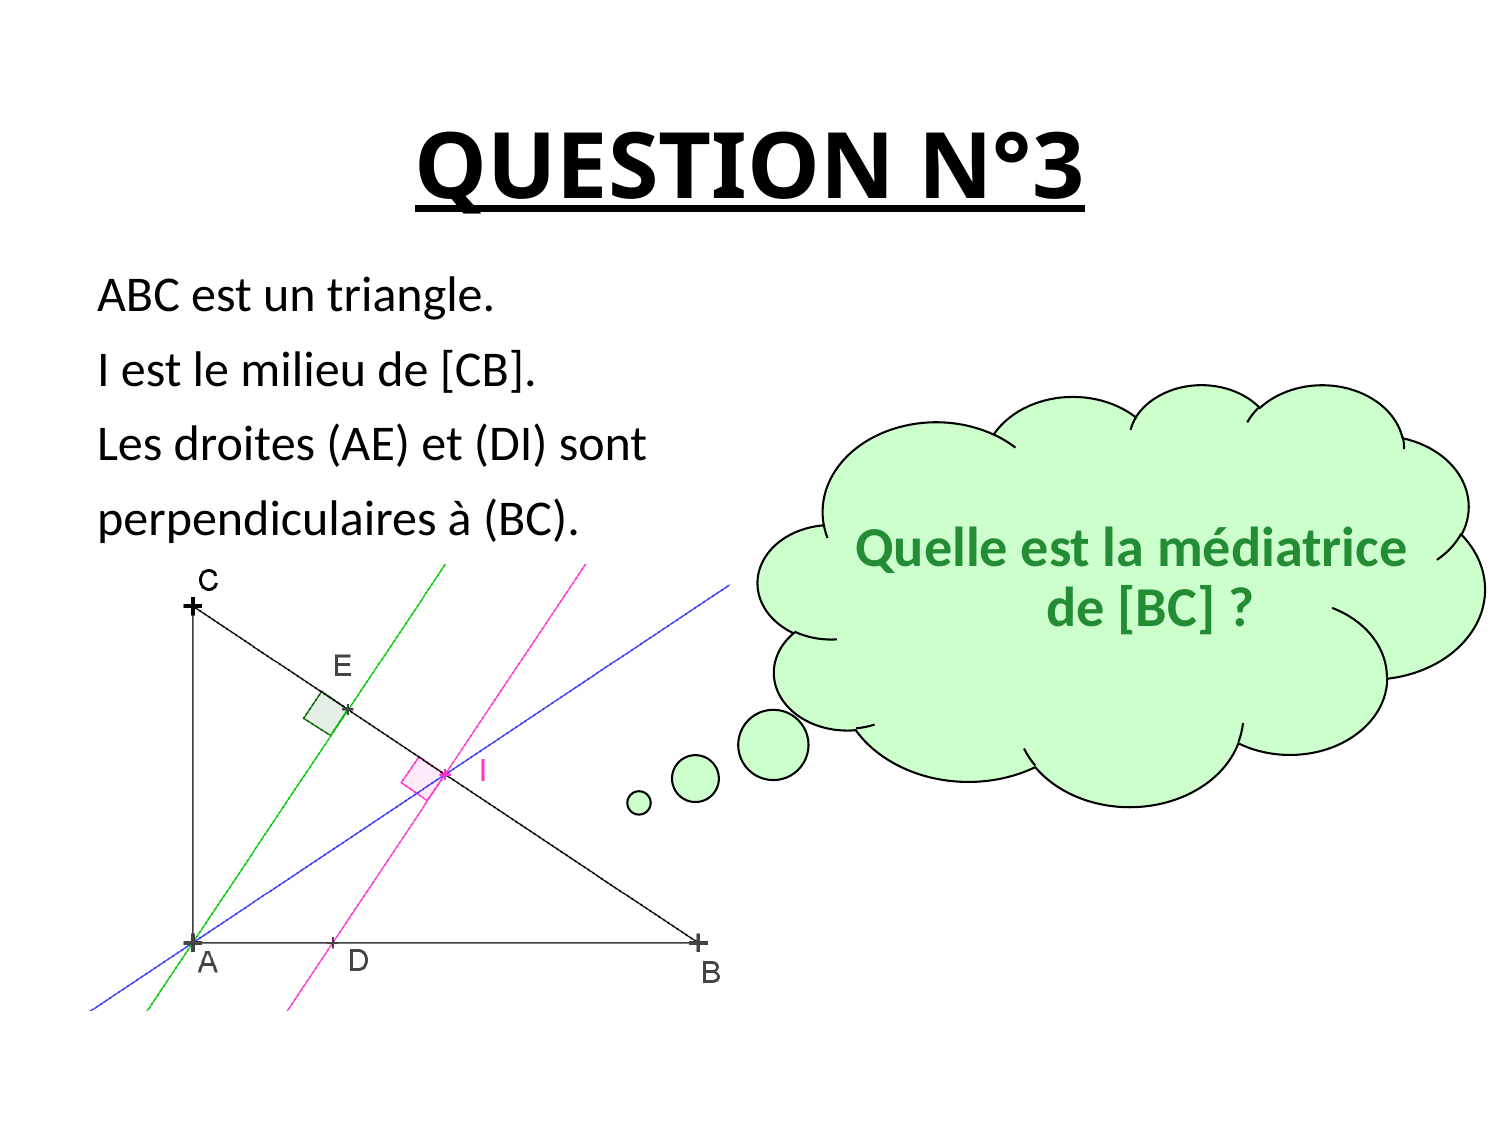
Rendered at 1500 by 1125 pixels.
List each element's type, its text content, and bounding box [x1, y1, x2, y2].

list ABC est un triangle. I est le milieu de [CB]. Les droites (AE) et (DI) sont perpendiculaires à (BC). [82, 260, 899, 848]
list Quelle est la médiatrice de [BC] ? [823, 340, 1440, 898]
title QUESTION N°3 [0, 59, 1500, 278]
picture [82, 564, 730, 1011]
text_box [1440, 453, 1487, 663]
